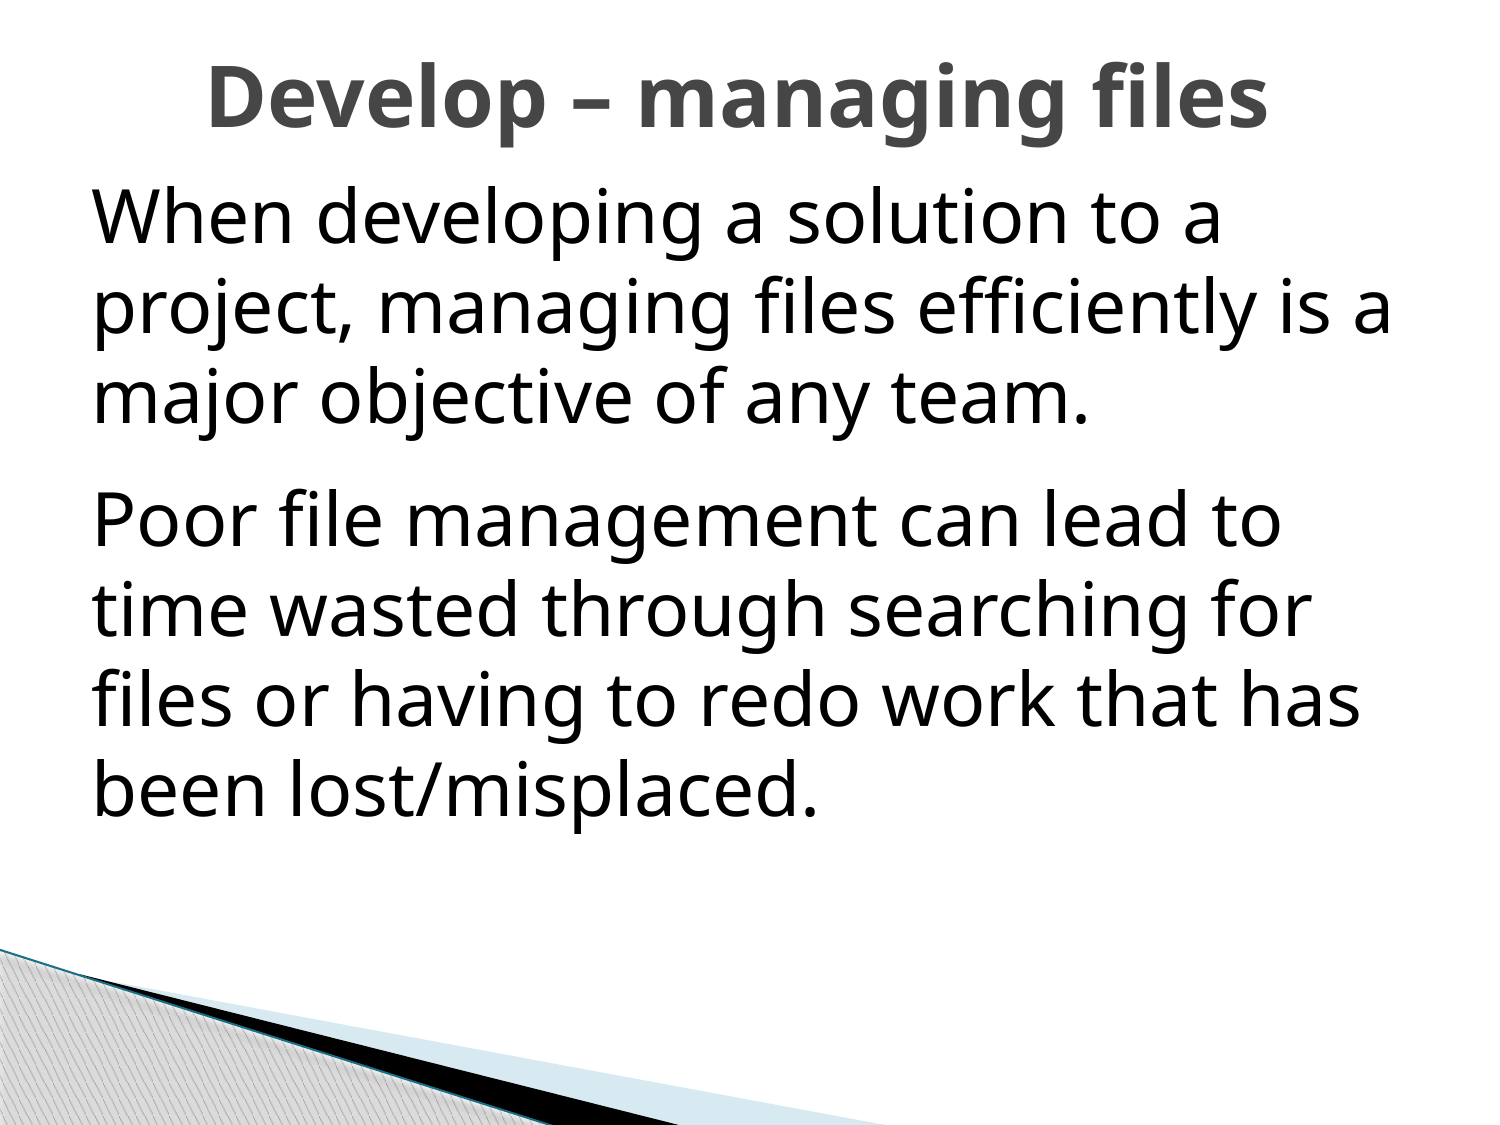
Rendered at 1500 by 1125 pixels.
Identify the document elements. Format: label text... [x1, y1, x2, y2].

list When developing a solution to a project, managing files efficiently is a major objective of any team. Poor file management can lead to time wasted through searching for files or having to redo work that has been lost/misplaced. [76, 160, 1447, 1106]
title Develop – managing files [100, 0, 1376, 188]
